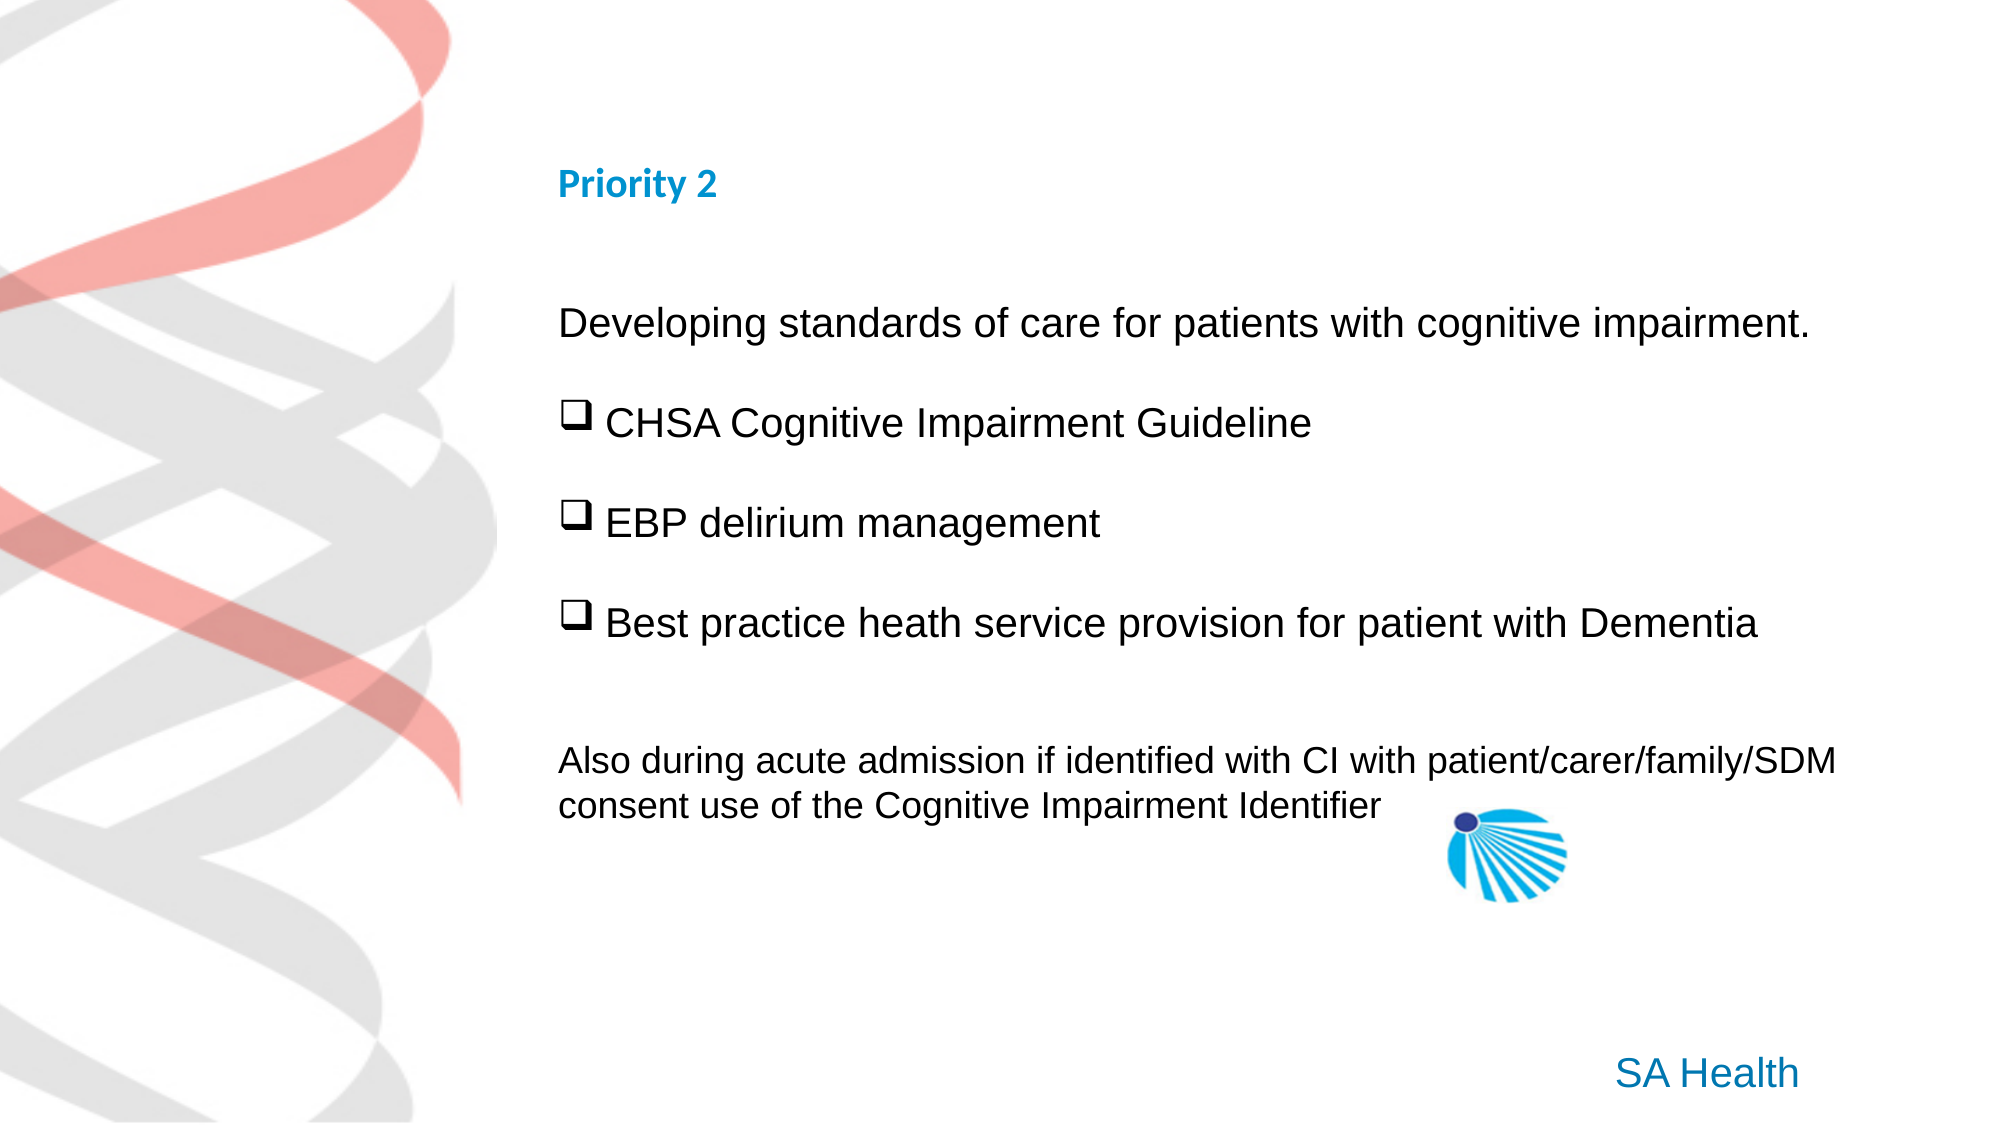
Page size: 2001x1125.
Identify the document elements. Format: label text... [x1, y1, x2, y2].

text_box Priority 2 Developing standards of care for patients with cognitive impairment. CHSA Cognitive Impairment Guideline EBP delirium management Best practice heath service provision for patient with Dementia Also during acute admission if identified with CI with patient/carer/family/SDM consent use of the Cognitive Impairment Identifier [543, 148, 1883, 878]
picture [0, 0, 497, 1125]
picture [1445, 807, 1568, 905]
